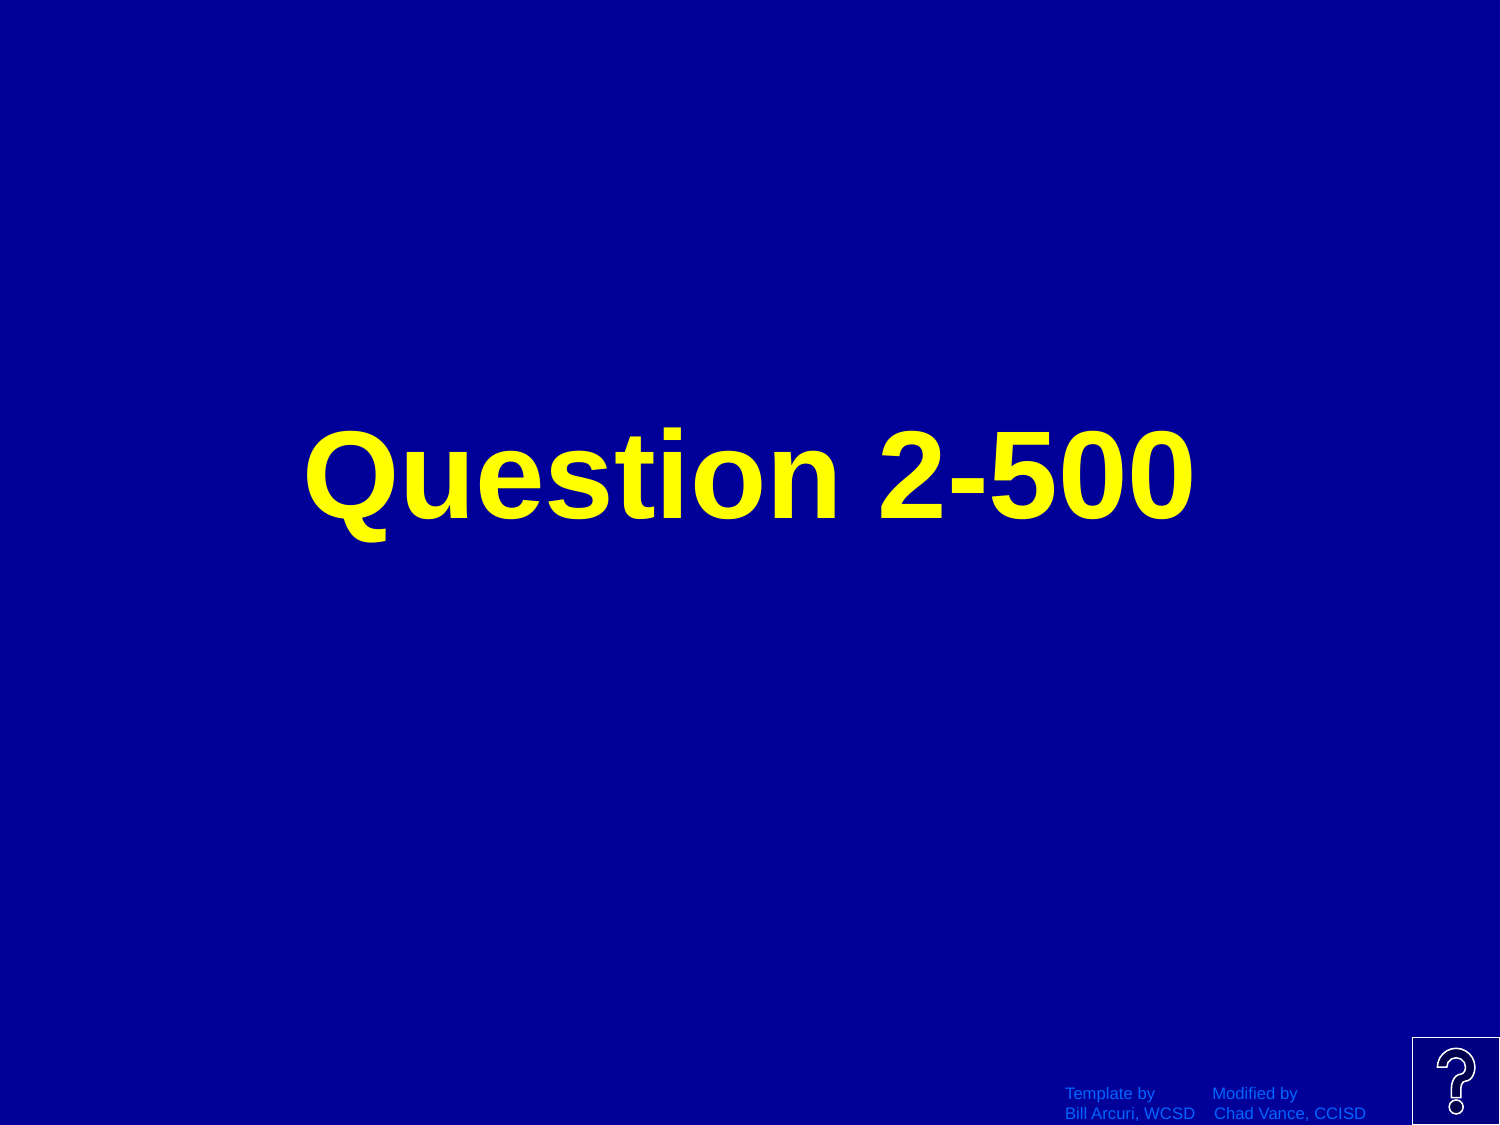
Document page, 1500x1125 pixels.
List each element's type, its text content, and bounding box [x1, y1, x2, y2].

title Question 2-500 [112, 374, 1388, 563]
slide_number Template by Modified by Bill Arcuri, WCSD Chad Vance, CCISD [1049, 1074, 1412, 1125]
text_box [1412, 1037, 1500, 1125]
